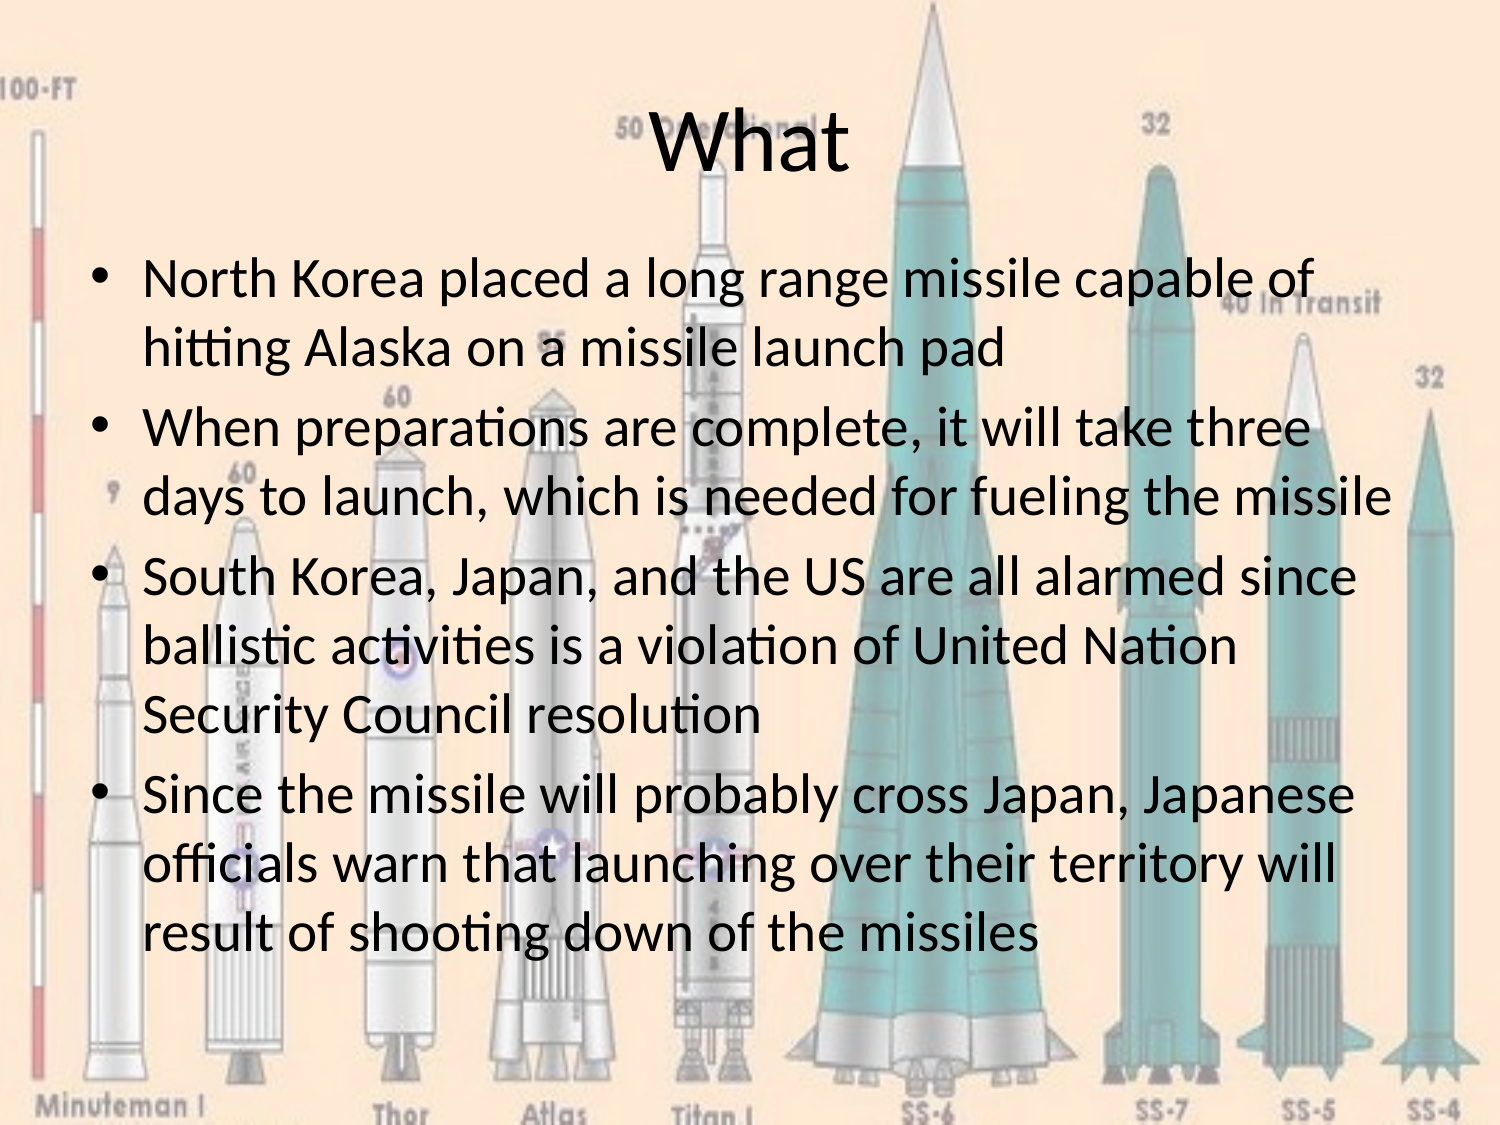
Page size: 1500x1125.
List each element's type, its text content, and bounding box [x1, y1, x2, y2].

list North Korea placed a long range missile capable of hitting Alaska on a missile launch pad When preparations are complete, it will take three days to launch, which is needed for fueling the missile South Korea, Japan, and the US are all alarmed since ballistic activities is a violation of United Nation Security Council resolution Since the missile will probably cross Japan, Japanese officials warn that launching over their territory will result of shooting down of the missiles [75, 232, 1425, 1063]
title What [75, 37, 1425, 232]
